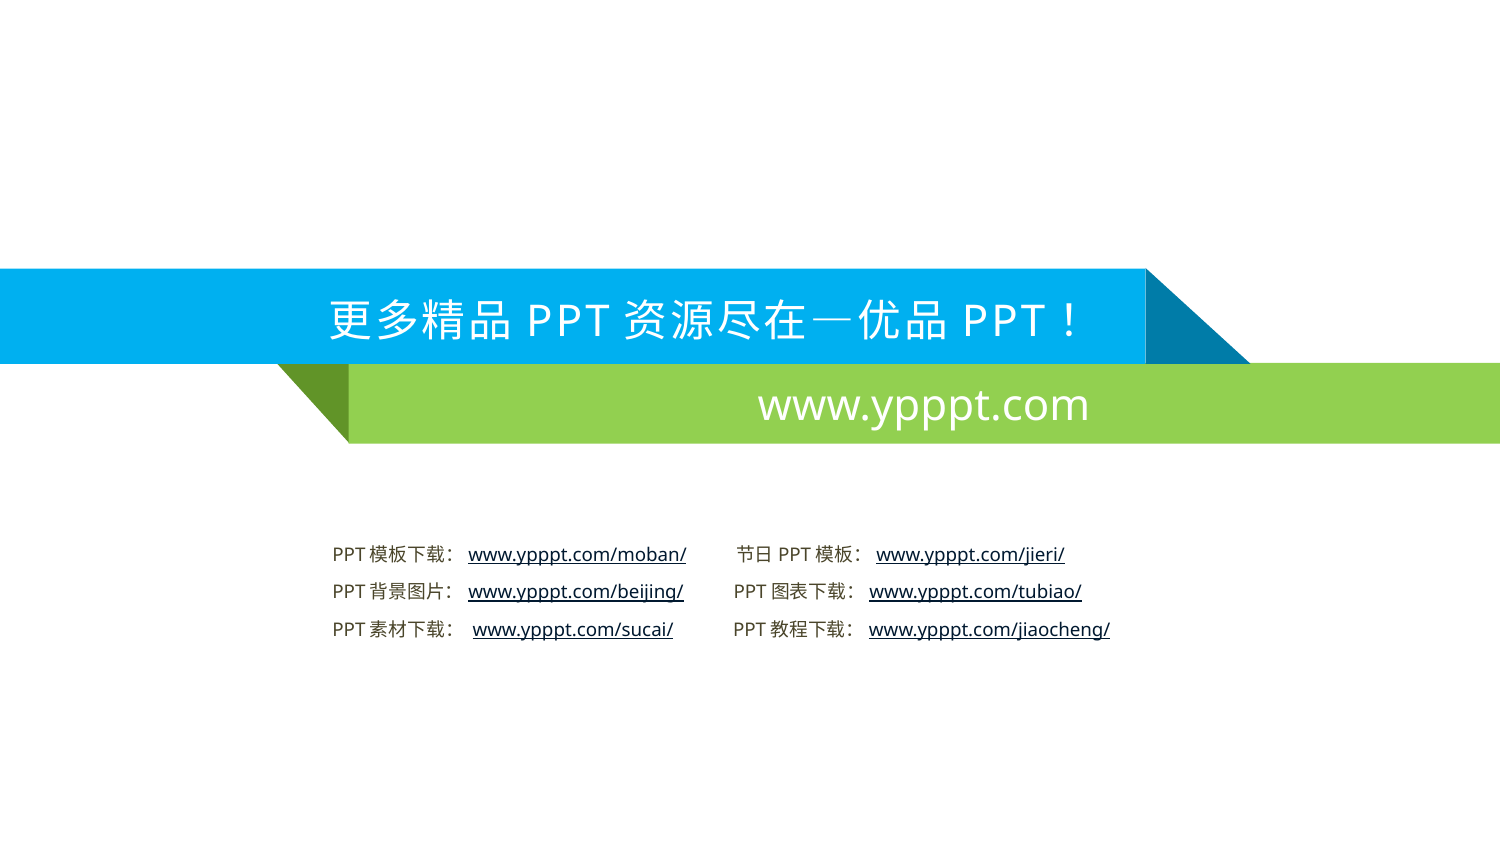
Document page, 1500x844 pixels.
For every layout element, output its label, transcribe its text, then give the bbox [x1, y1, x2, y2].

text_box [276, 365, 348, 444]
text_box 更多精品PPT资源尽在—优品PPT！ [0, 267, 1144, 365]
text_box [1144, 265, 1254, 365]
text_box PPT模板下载：www.ypppt.com/moban/ 节日PPT模板：www.ypppt.com/jieri/ PPT背景图片：www.ypppt.com/beijing/ PPT图表下载：www.ypppt.com/tubiao/ PPT素材下载： www.ypppt.com/sucai/ PPT教程下载：www.ypppt.com/jiaocheng/ [317, 482, 1168, 691]
text_box www.ypppt.com [348, 362, 1500, 445]
